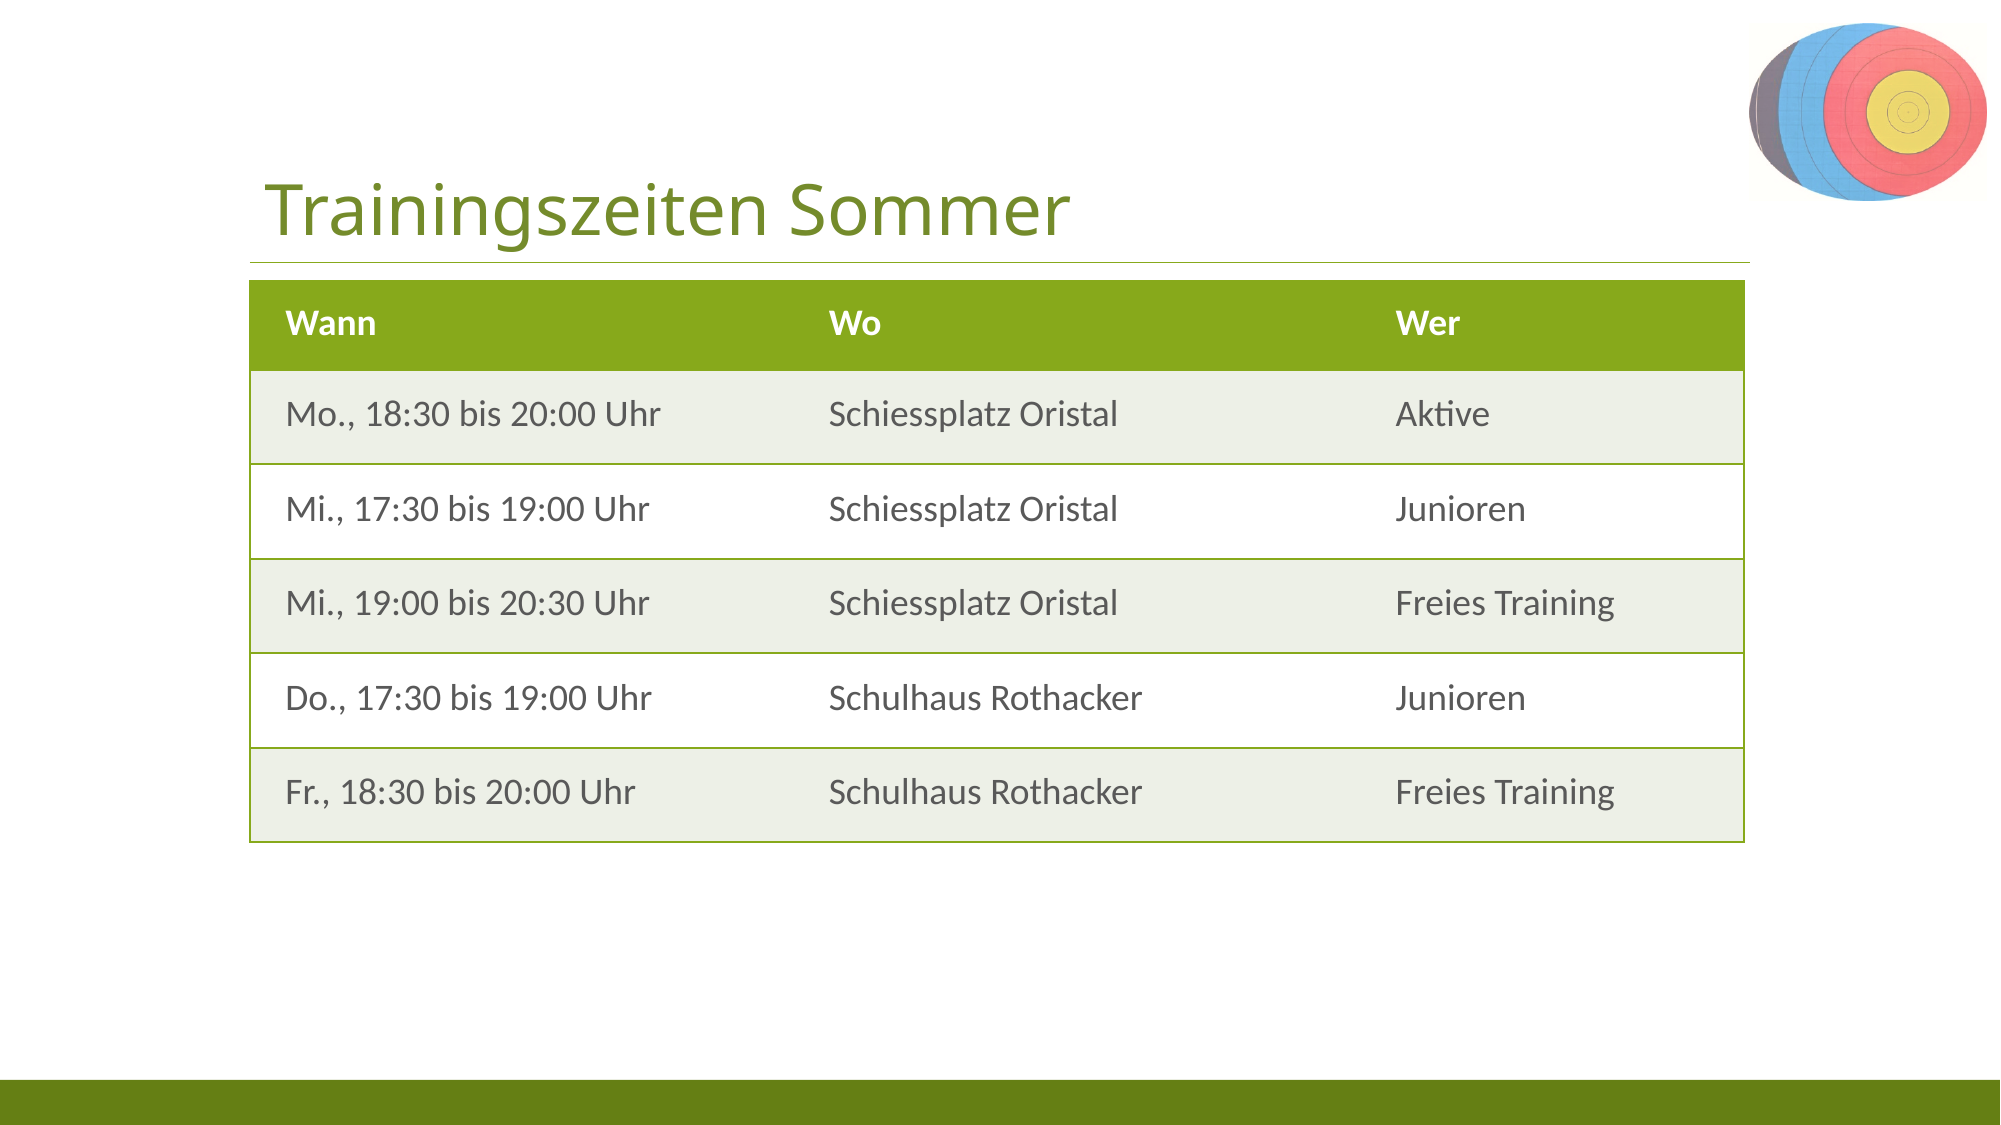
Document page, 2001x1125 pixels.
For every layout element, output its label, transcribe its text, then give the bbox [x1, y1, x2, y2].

table_cell Schiessplatz Oristal [793, 465, 1360, 558]
table_cell Aktive [1360, 371, 1743, 463]
table_cell Mi., 19:00 bis 20:30 Uhr [251, 560, 793, 652]
table_header Wann [251, 282, 793, 369]
table_cell Do., 17:30 bis 19:00 Uhr [251, 654, 793, 747]
table_cell Schiessplatz Oristal [793, 560, 1360, 652]
table_cell Freies Training [1360, 749, 1743, 841]
table_cell Schulhaus Rothacker [793, 654, 1360, 747]
table_cell Junioren [1360, 654, 1743, 747]
table_cell Junioren [1360, 465, 1743, 558]
table_header Wo [793, 282, 1360, 369]
table_cell Schiessplatz Oristal [793, 371, 1360, 463]
table_cell Mi., 17:30 bis 19:00 Uhr [251, 465, 793, 558]
table_cell Schulhaus Rothacker [793, 749, 1360, 841]
table_cell Freies Training [1360, 560, 1743, 652]
table_header Wer [1360, 282, 1743, 369]
title Trainingszeiten Sommer [249, 75, 1727, 263]
table_cell Mo., 18:30 bis 20:00 Uhr [251, 371, 793, 463]
table_cell Fr., 18:30 bis 20:00 Uhr [251, 749, 793, 841]
